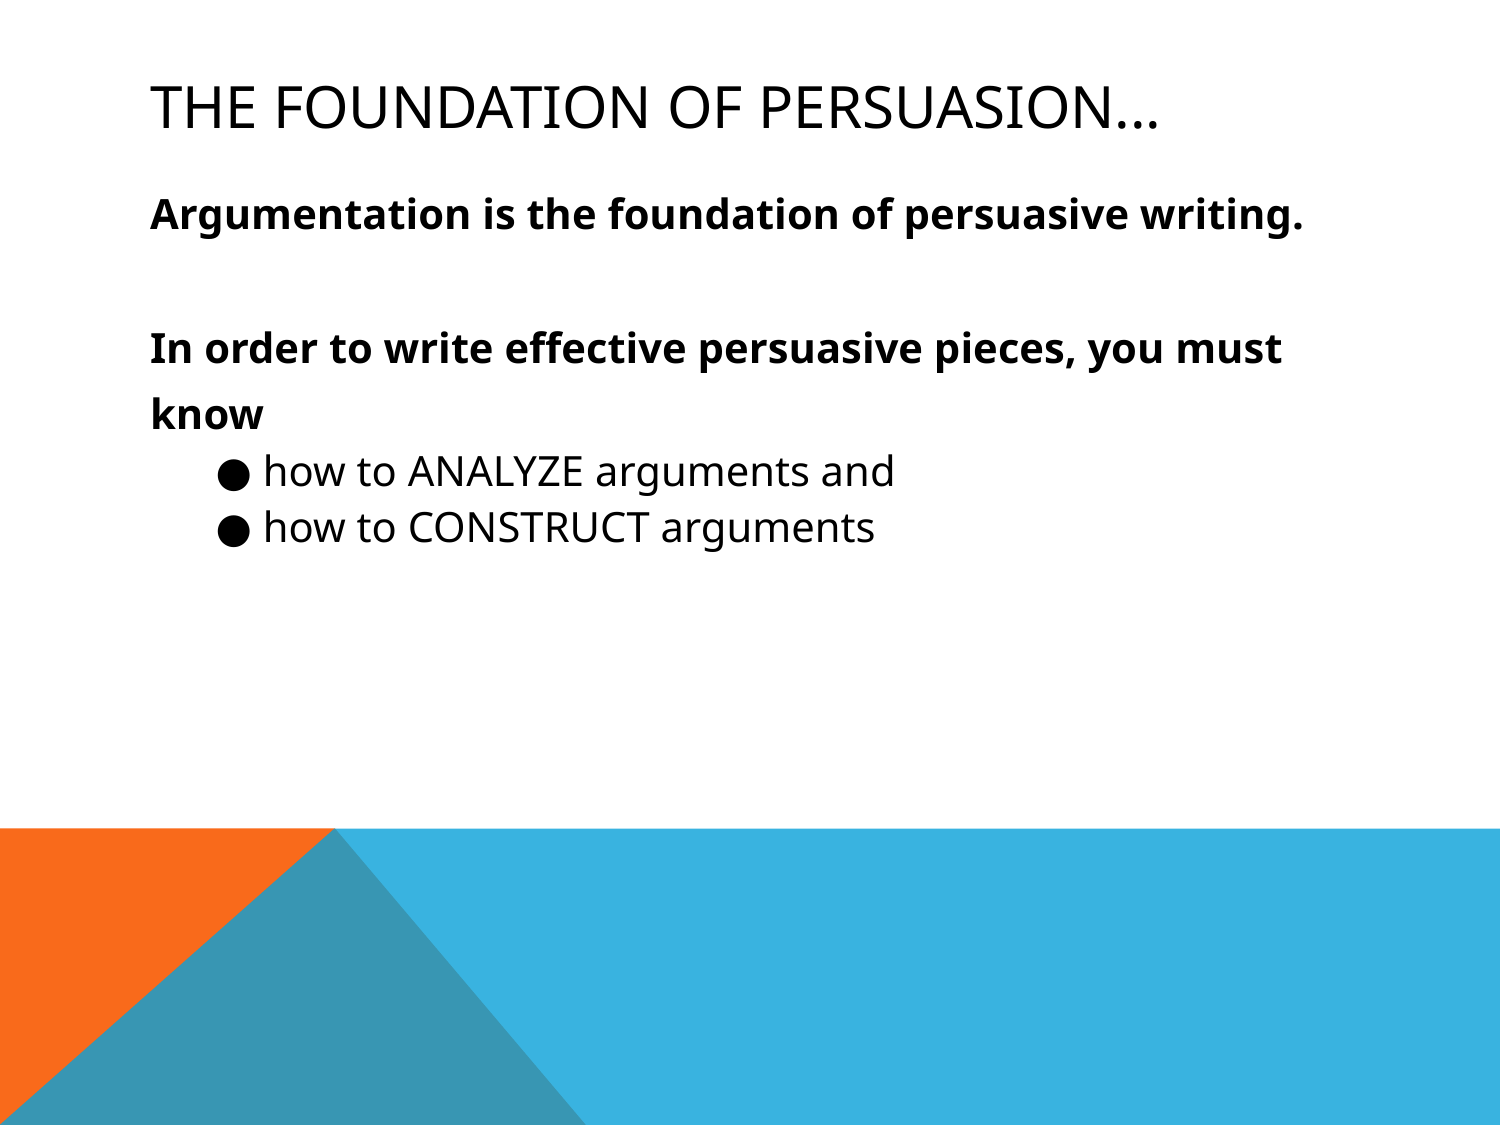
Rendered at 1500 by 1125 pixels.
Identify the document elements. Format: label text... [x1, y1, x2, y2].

title The foundation of persuasion... [135, 60, 1369, 150]
list Argumentation is the foundation of persuasive writing. In order to write effective persuasive pieces, you must know ● how to ANALYZE arguments and ● how to CONSTRUCT arguments [135, 180, 1369, 768]
